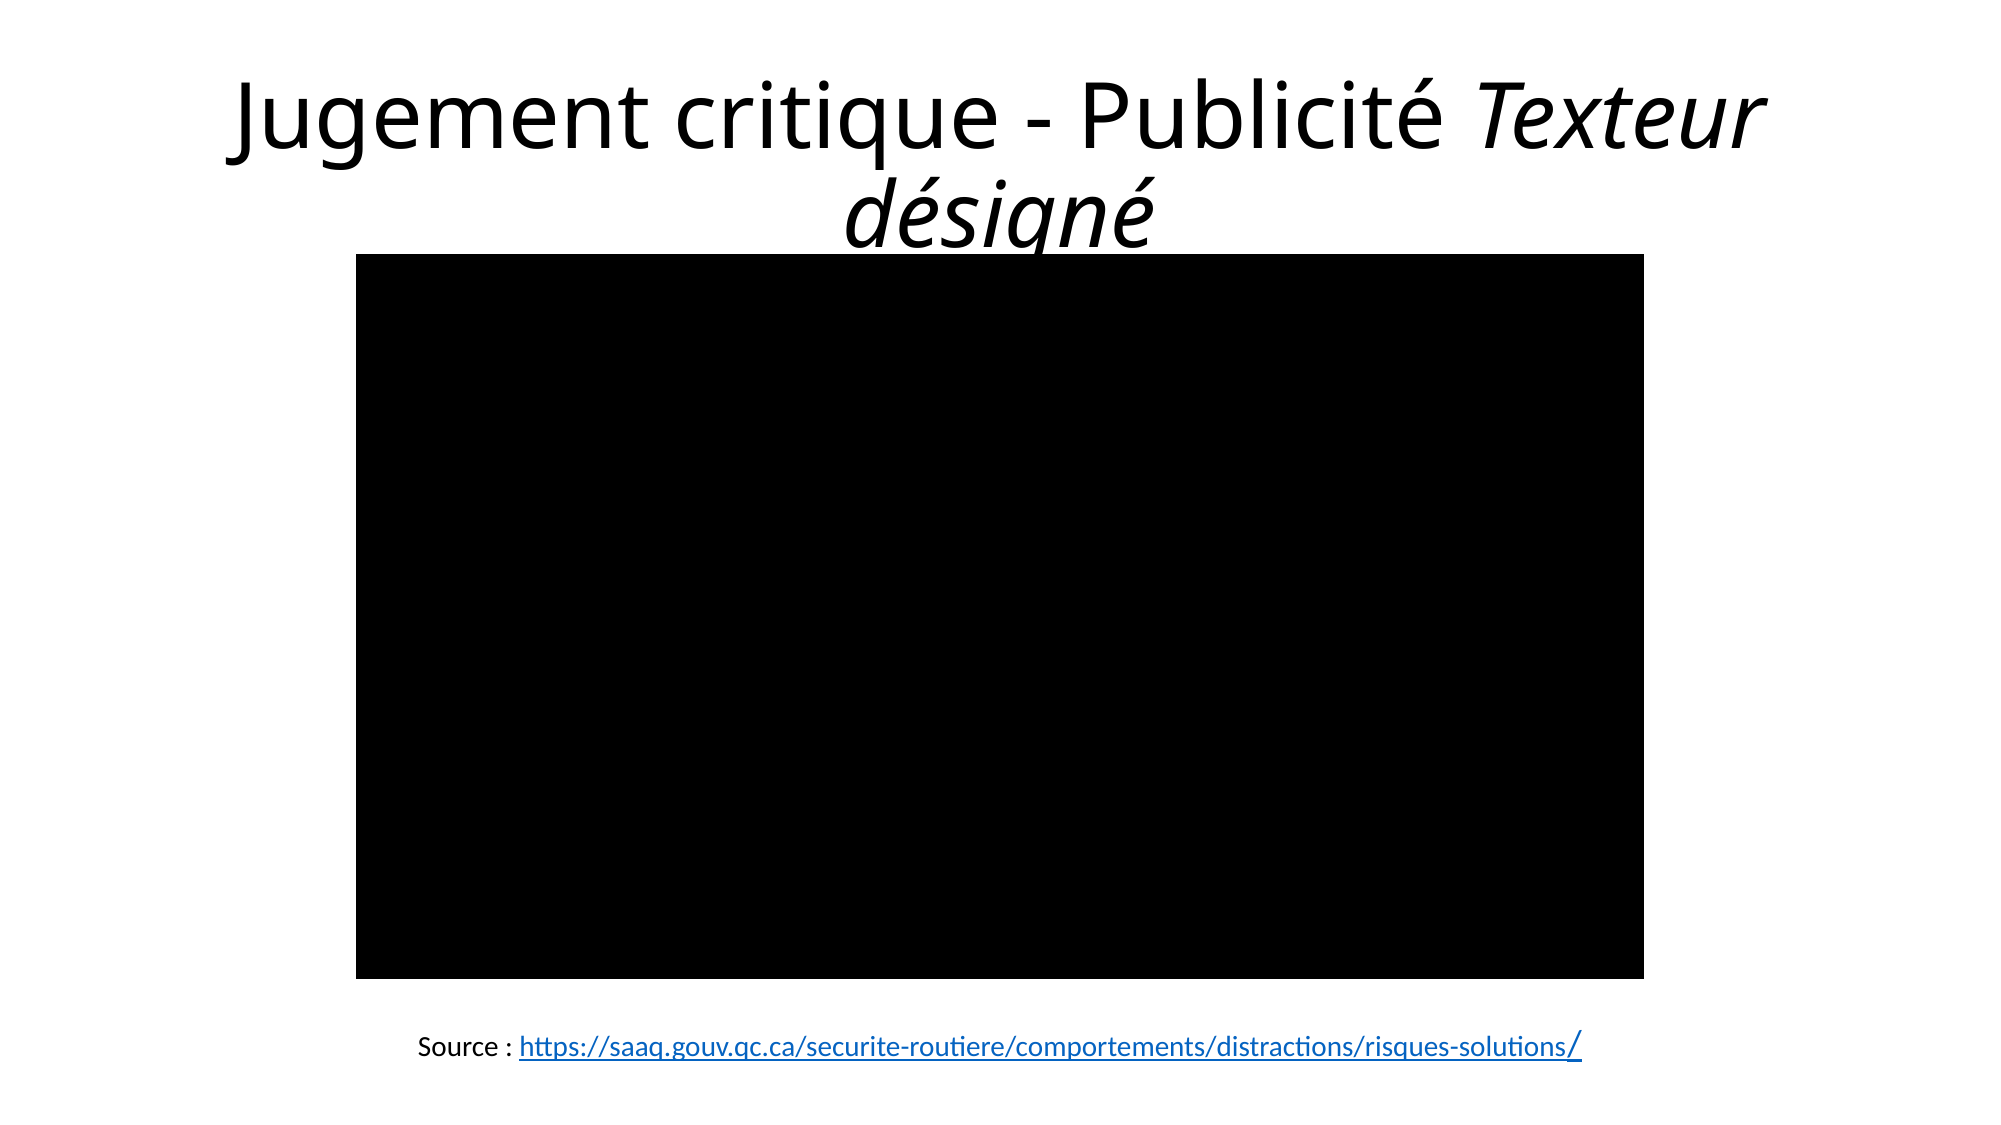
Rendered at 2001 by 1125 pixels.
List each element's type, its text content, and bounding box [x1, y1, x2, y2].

text_box Source : https://saaq.gouv.qc.ca/securite-routiere/comportements/distractions/risques-solutions/ [403, 1012, 1597, 1117]
title Jugement critique - Publicité Texteur désigné [137, 59, 1863, 278]
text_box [355, 253, 1645, 980]
